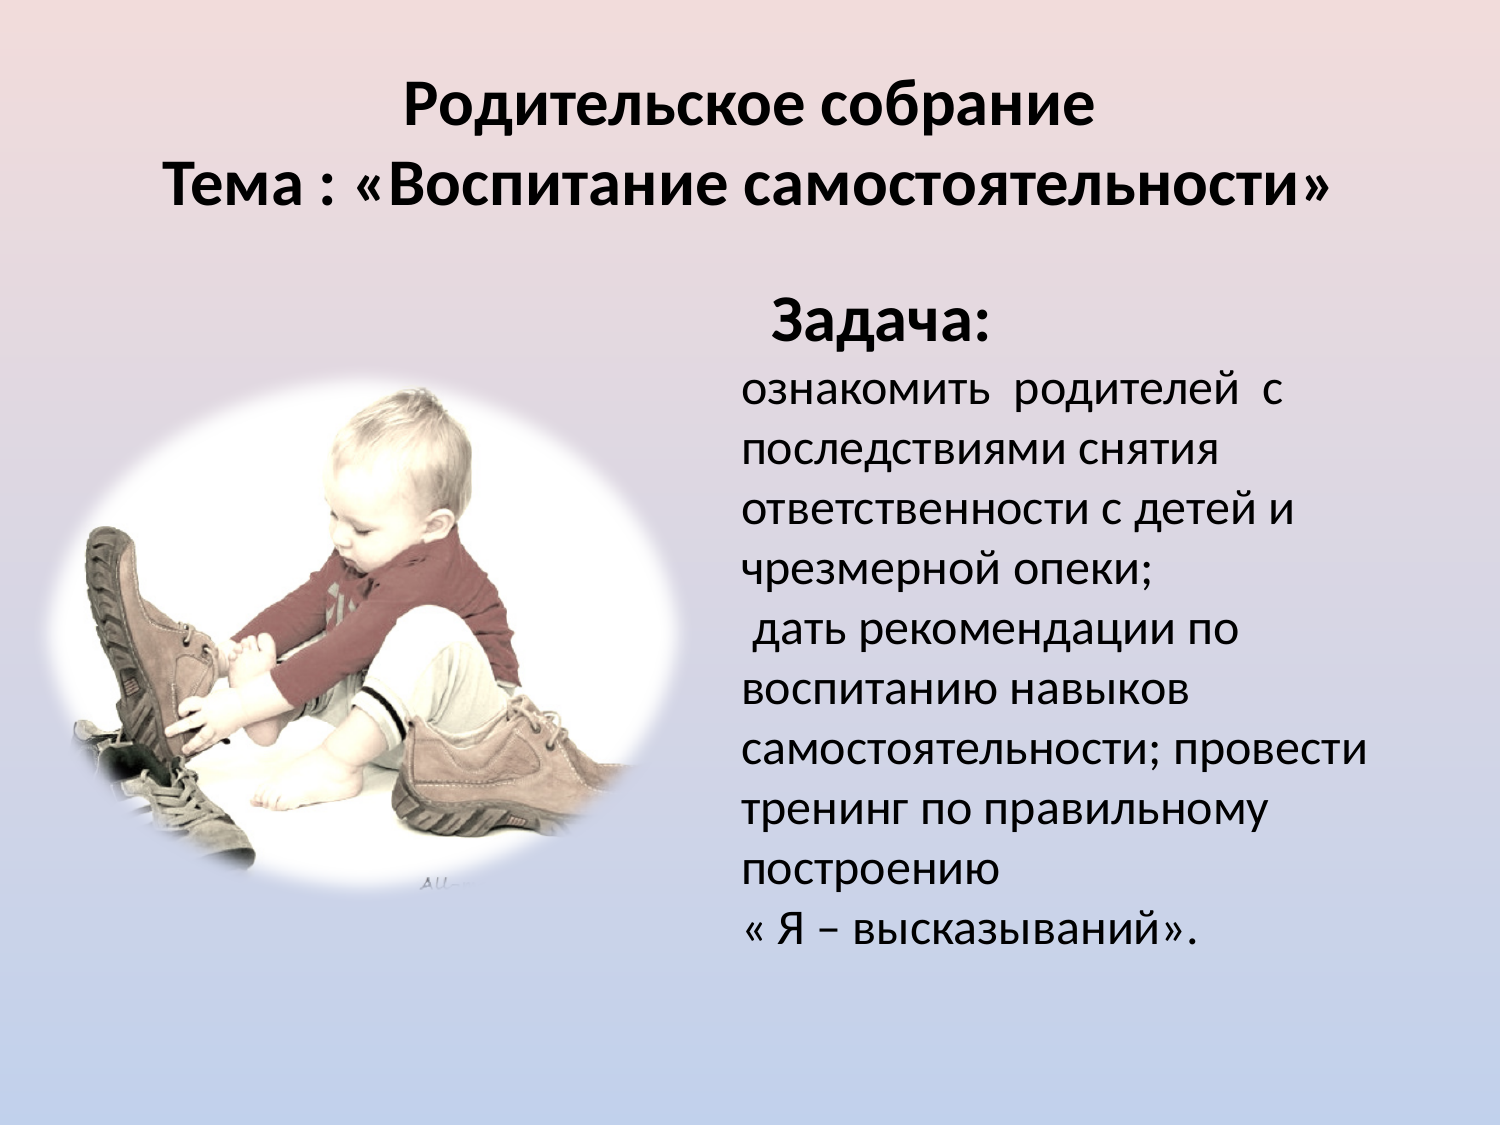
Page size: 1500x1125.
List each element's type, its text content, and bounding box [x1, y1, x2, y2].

text_box Задача: ознакомить родителей с последствиями снятия ответственности с детей и чрезмерной опеки; дать рекомендации по воспитанию навыков самостоятельности; провести тренинг по правильному построению « Я – высказываний». [726, 267, 1471, 1072]
title Родительское собрание Тема : «Воспитание самостоятельности» [75, 45, 1425, 233]
picture [29, 361, 696, 906]
